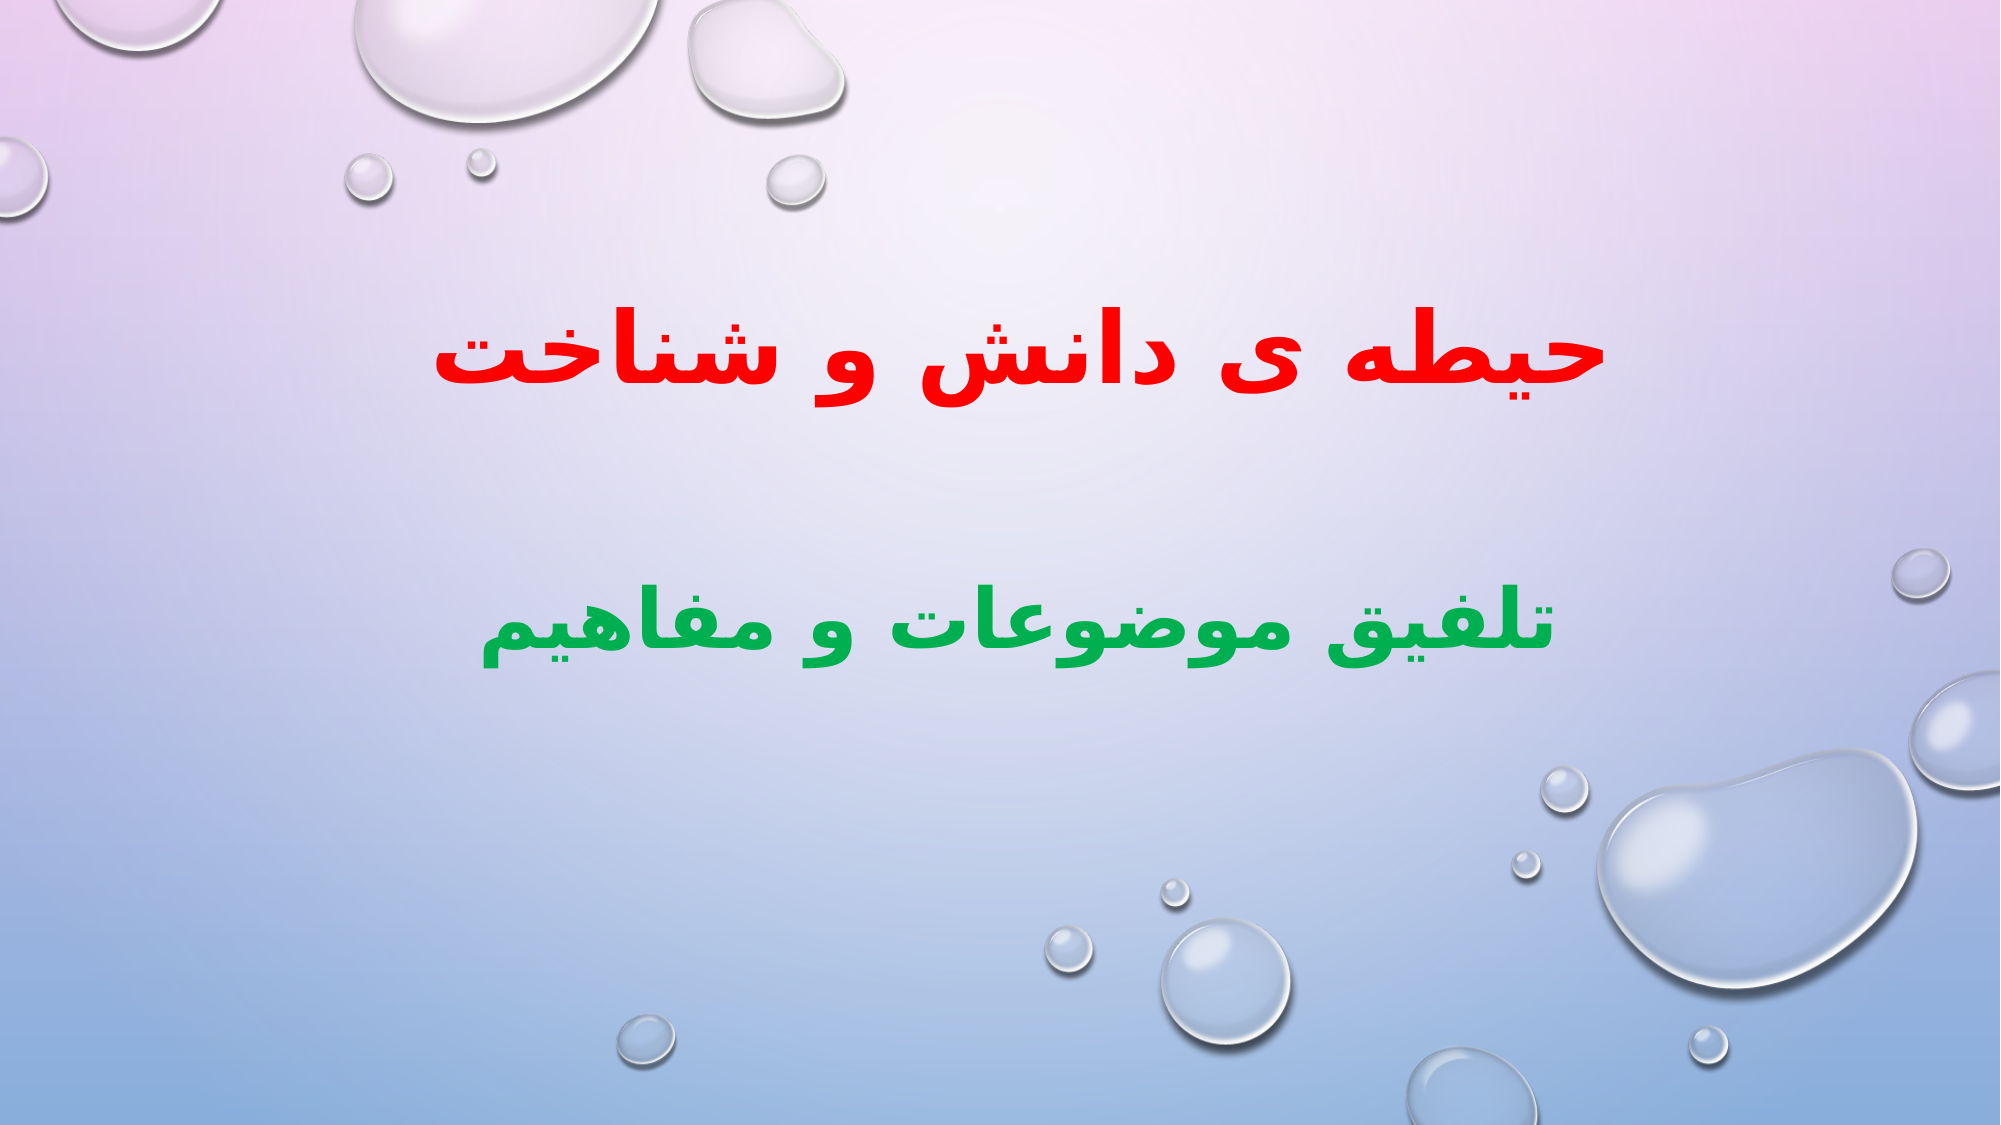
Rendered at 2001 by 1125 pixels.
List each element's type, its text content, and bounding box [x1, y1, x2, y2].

text_box تلفيق موضوعات و مفاهيم [463, 557, 1575, 673]
picture [0, 0, 2000, 1125]
text_box حيطه ی دانش و شناخت [410, 268, 1628, 412]
